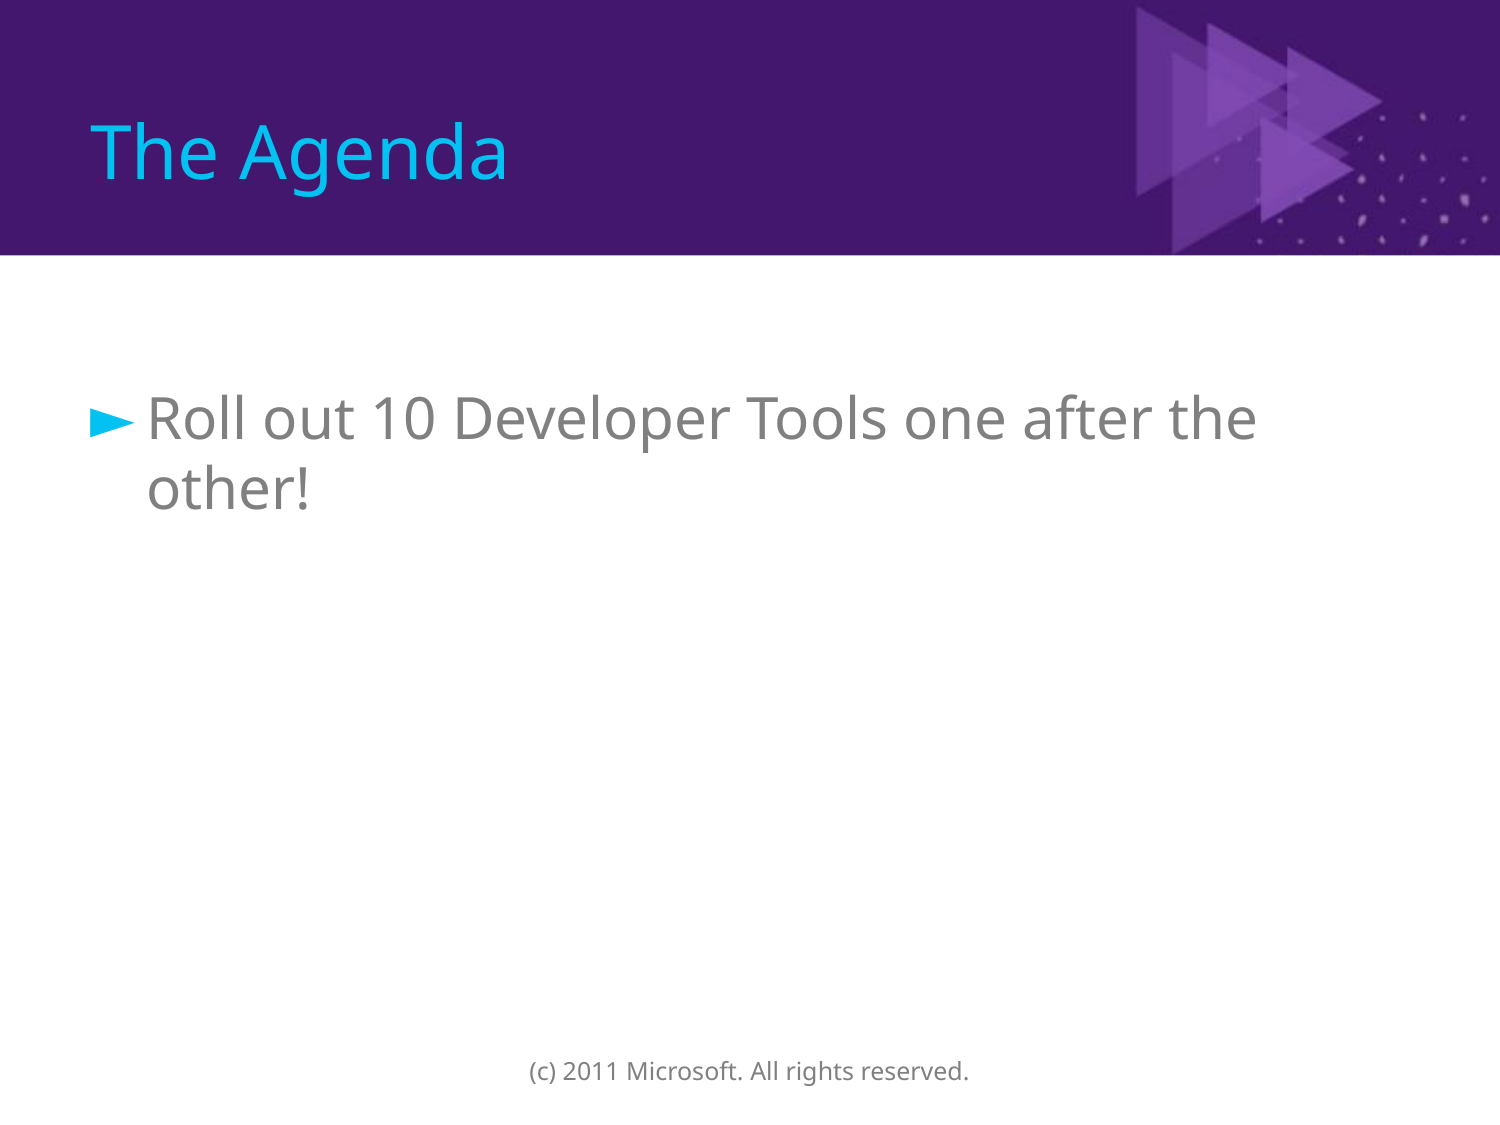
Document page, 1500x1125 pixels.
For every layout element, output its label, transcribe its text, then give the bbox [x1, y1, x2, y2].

list Roll out 10 Developer Tools one after the other! [75, 373, 1425, 1005]
title The Agenda [75, 56, 1425, 244]
picture [0, 0, 1500, 255]
footer (c) 2011 Microsoft. All rights reserved. [512, 1042, 988, 1103]
